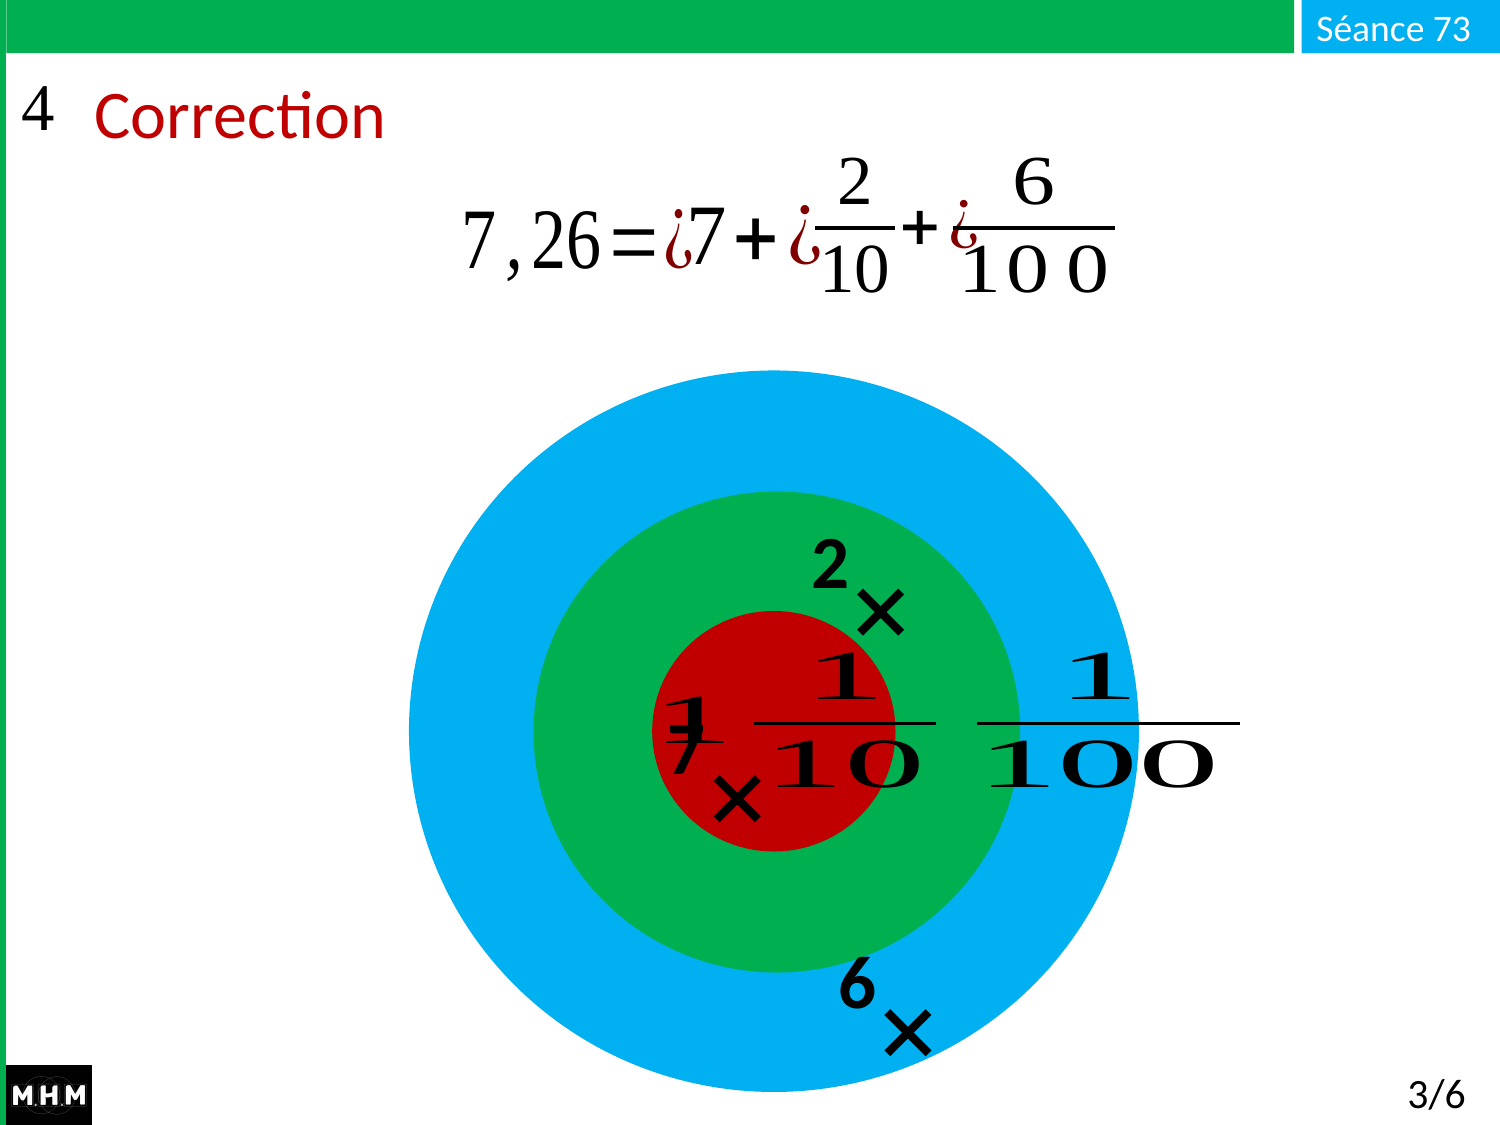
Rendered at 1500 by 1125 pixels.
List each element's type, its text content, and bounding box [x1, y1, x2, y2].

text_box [823, 926, 948, 1073]
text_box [408, 370, 1243, 1092]
picture [6, 1065, 92, 1125]
title Correction [79, 71, 1374, 161]
list 3/6 [1373, 1064, 1500, 1125]
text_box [653, 692, 777, 839]
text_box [796, 506, 921, 652]
